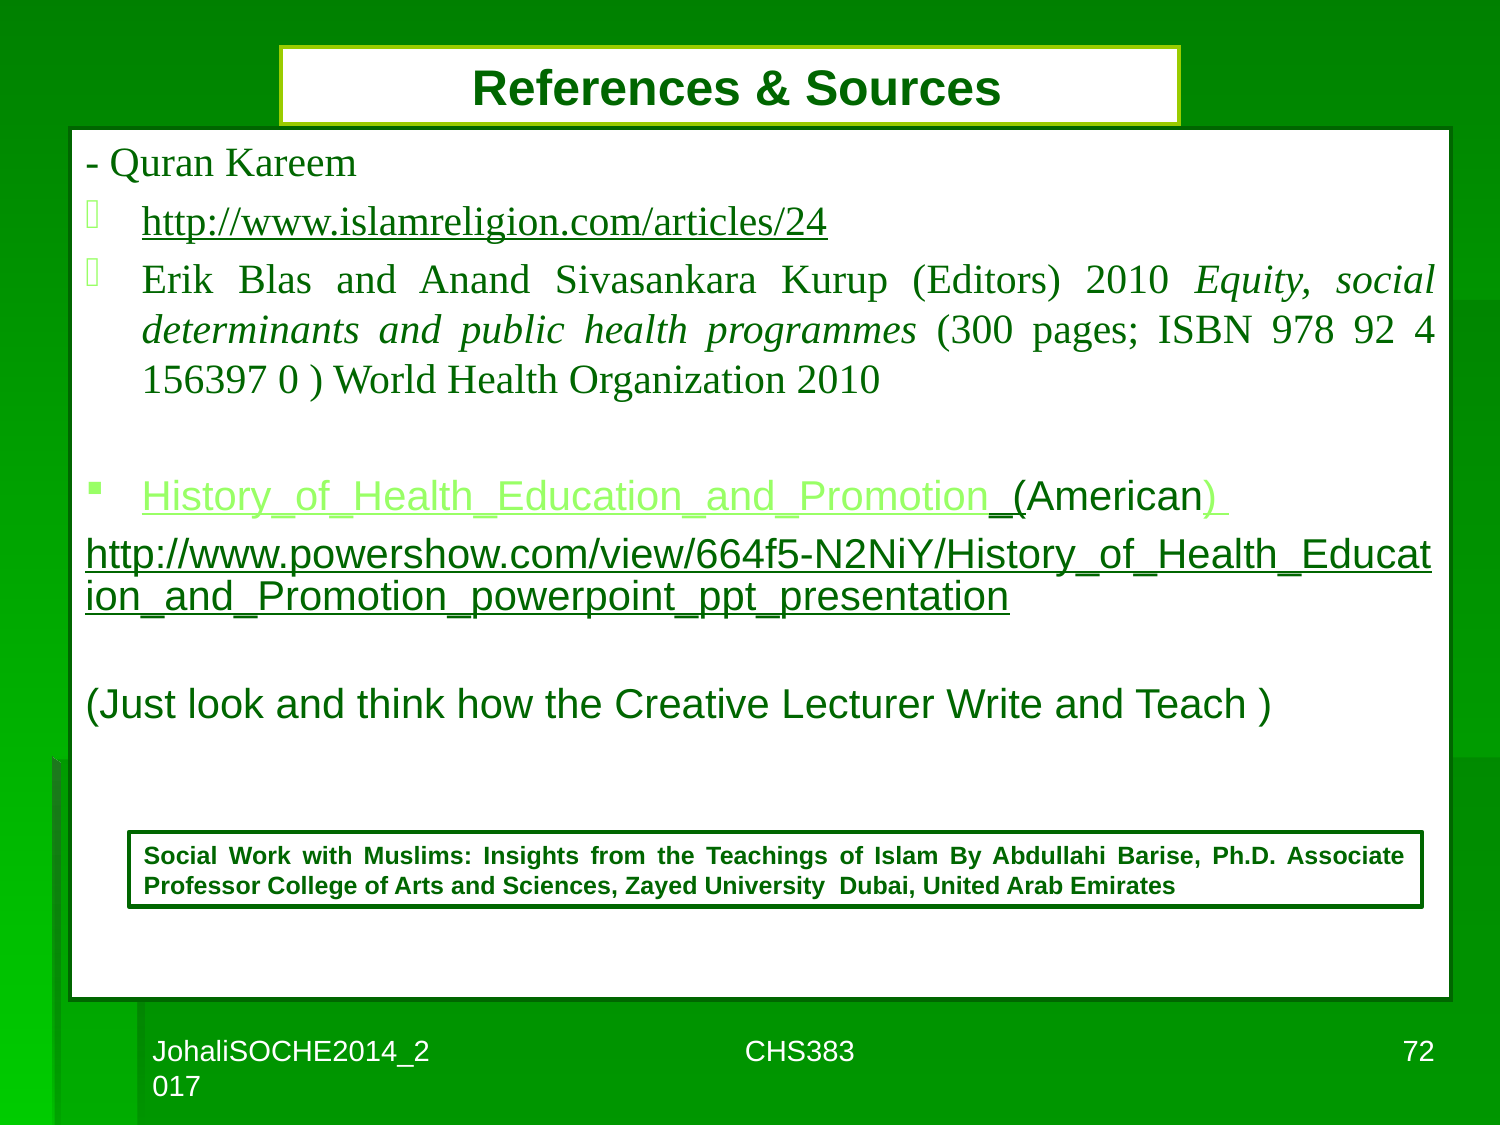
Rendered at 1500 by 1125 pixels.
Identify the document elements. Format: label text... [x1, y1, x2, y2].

title References & Sources [279, 45, 1181, 126]
footer CHS383 [562, 1024, 1038, 1103]
slide_number JohaliSOCHE2014_2017 [137, 1024, 450, 1103]
text_box Social Work with Muslims: Insights from the Teachings of Islam By Abdullahi Barise, Ph.D. Associate Professor College of Arts and Sciences, Zayed University Dubai, United Arab Emirates [127, 830, 1424, 909]
list - Quran Kareem http://www.islamreligion.com/articles/24 Erik Blas and Anand Sivasankara Kurup (Editors) 2010 Equity, social determinants and public health programmes (300 pages; ISBN 978 92 4 156397 0 ) World Health Organization 2010 History_of_Health_Education_and_Promotion_(American) http://www.powershow.com/view/664f5-N2NiY/History_of_Health_Education_and_Promotion_powerpoint_ppt_presentation (Just look and think how the Creative Lecturer Write and Teach ) [68, 126, 1453, 1002]
slide_number 72 [1137, 1024, 1451, 1103]
